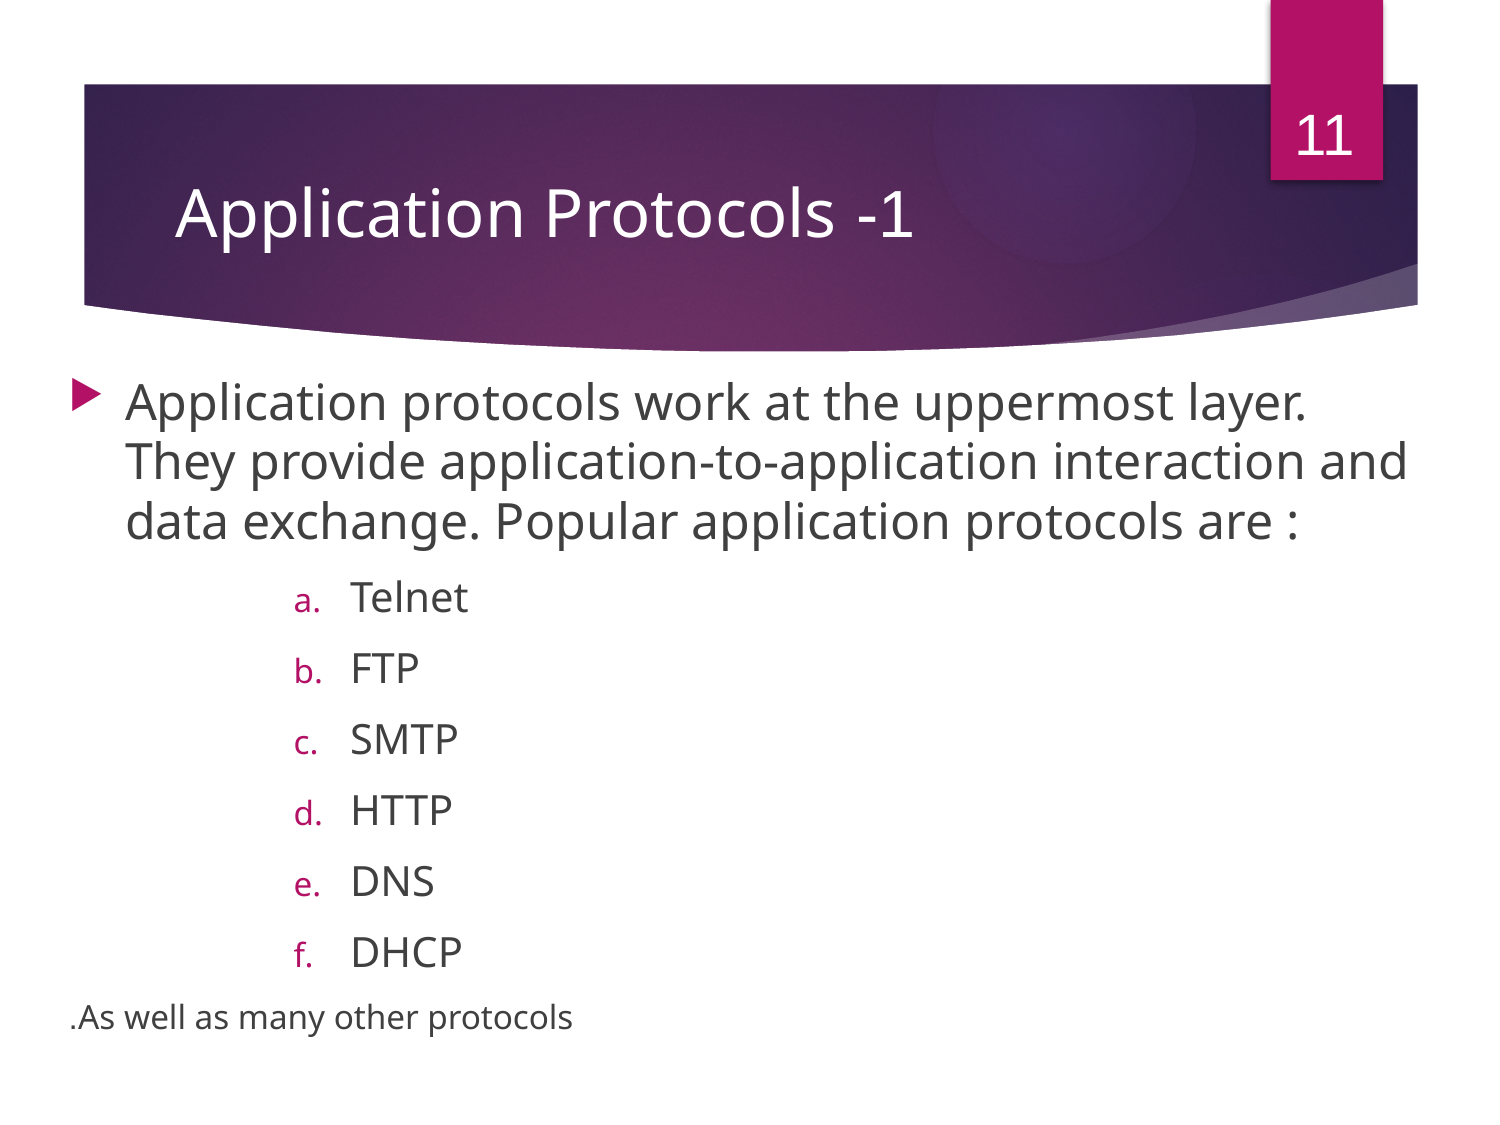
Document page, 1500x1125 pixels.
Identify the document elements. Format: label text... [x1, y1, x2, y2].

title 1- Application Protocols [142, 152, 1183, 269]
slide_number 11 [1259, 48, 1390, 175]
list Application protocols work at the uppermost layer. They provide application-to-application interaction and data exchange. Popular application protocols are : Telnet FTP SMTP HTTP DNS DHCP As well as many other protocols. [53, 362, 1425, 1050]
